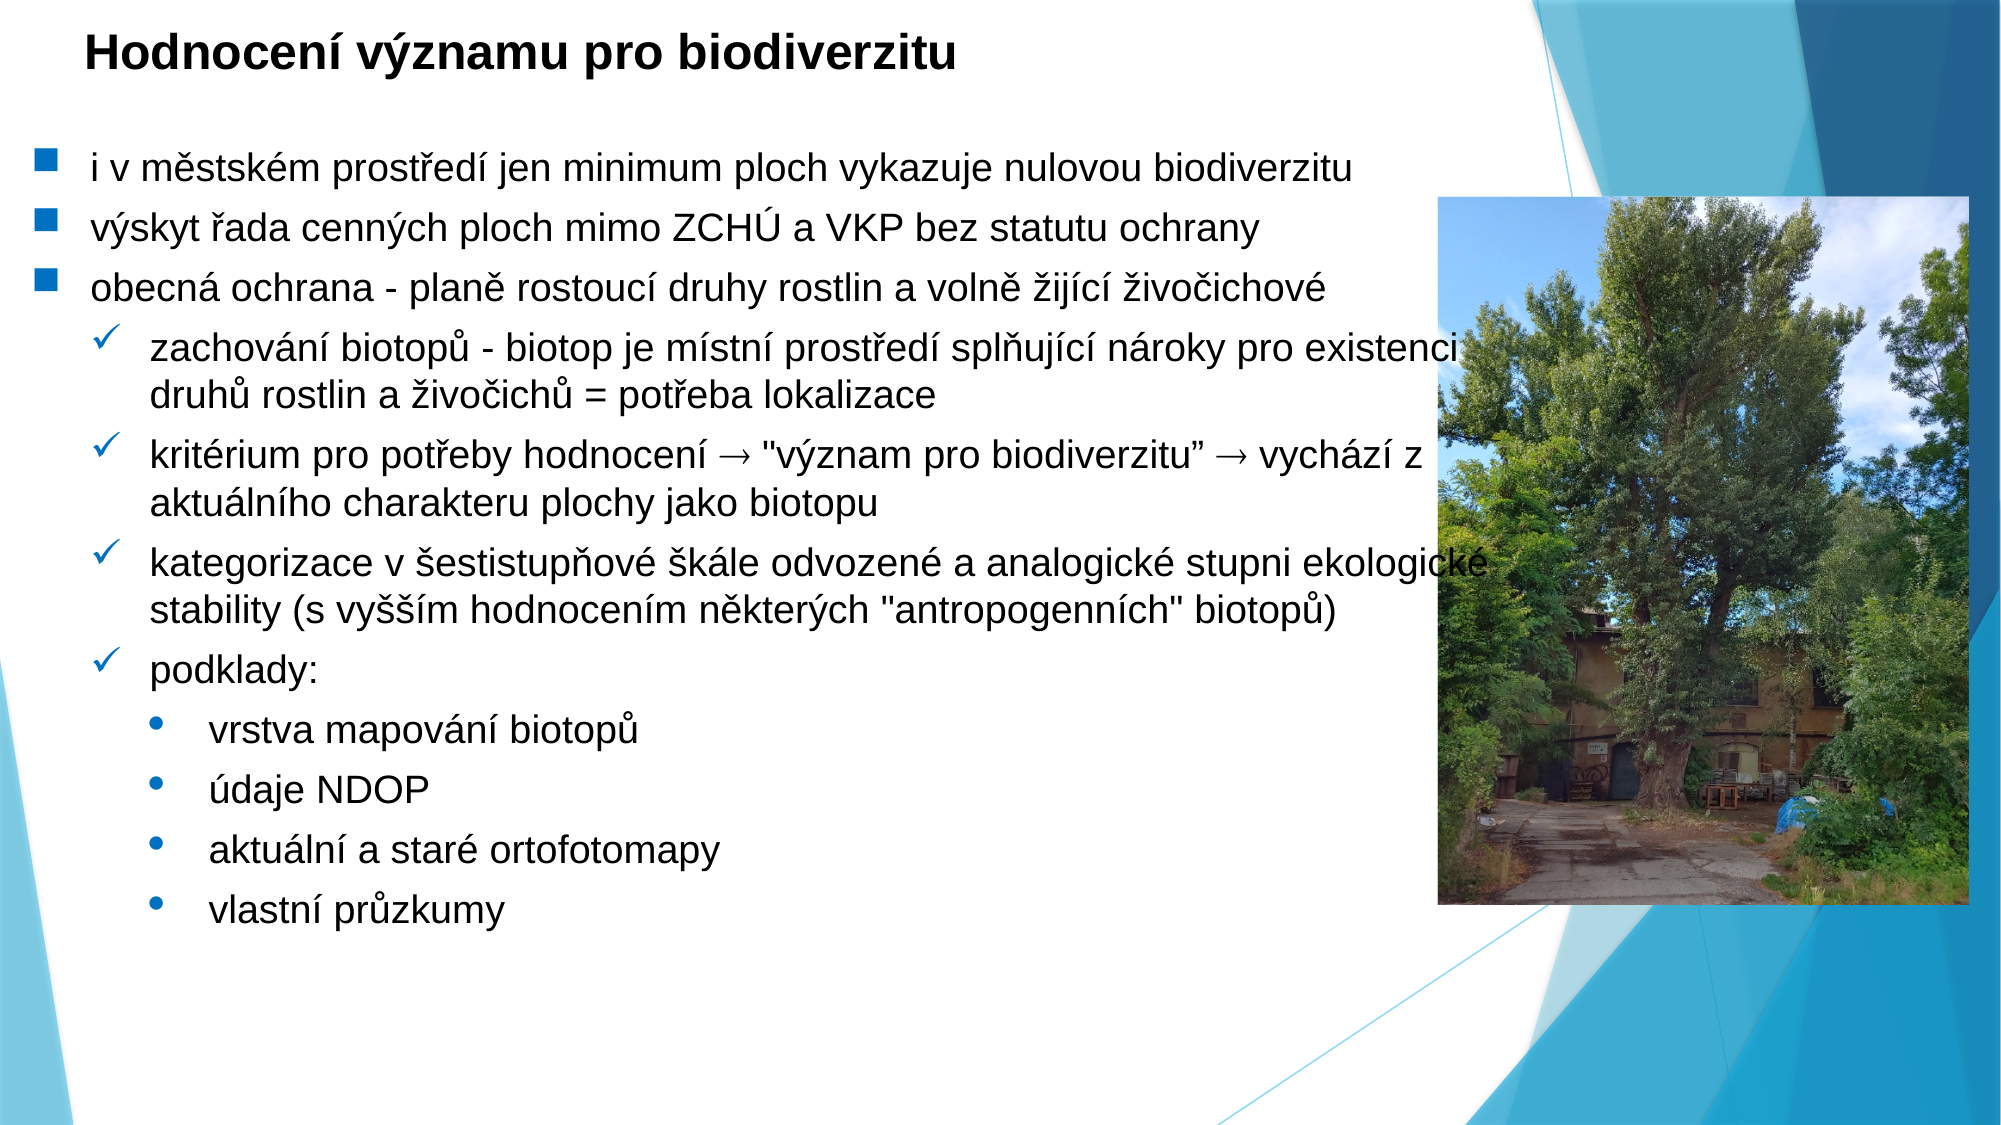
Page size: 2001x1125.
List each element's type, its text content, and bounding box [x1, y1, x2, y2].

picture [1347, 197, 2000, 904]
text_box Hodnocení významu pro biodiverzitu [31, 19, 1012, 102]
text_box i v městském prostředí jen minimum ploch vykazuje nulovou biodiverzitu výskyt řada cenných ploch mimo ZCHÚ a VKP bez statutu ochrany obecná ochrana - planě rostoucí druhy rostlin a volně žijící živočichové zachování biotopů - biotop je místní prostředí splňující nároky pro existenci druhů rostlin a živočichů = potřeba lokalizace kritérium pro potřeby hodnocení  "význam pro biodiverzitu”  vychází z aktuálního charakteru plochy jako biotopu kategorizace v šestistupňové škále odvozené a analogické stupni ekologické stability (s vyšším hodnocením některých "antropogenních" biotopů) podklady: vrstva mapování biotopů údaje NDOP aktuální a staré ortofotomapy vlastní průzkumy [31, 137, 1567, 1106]
